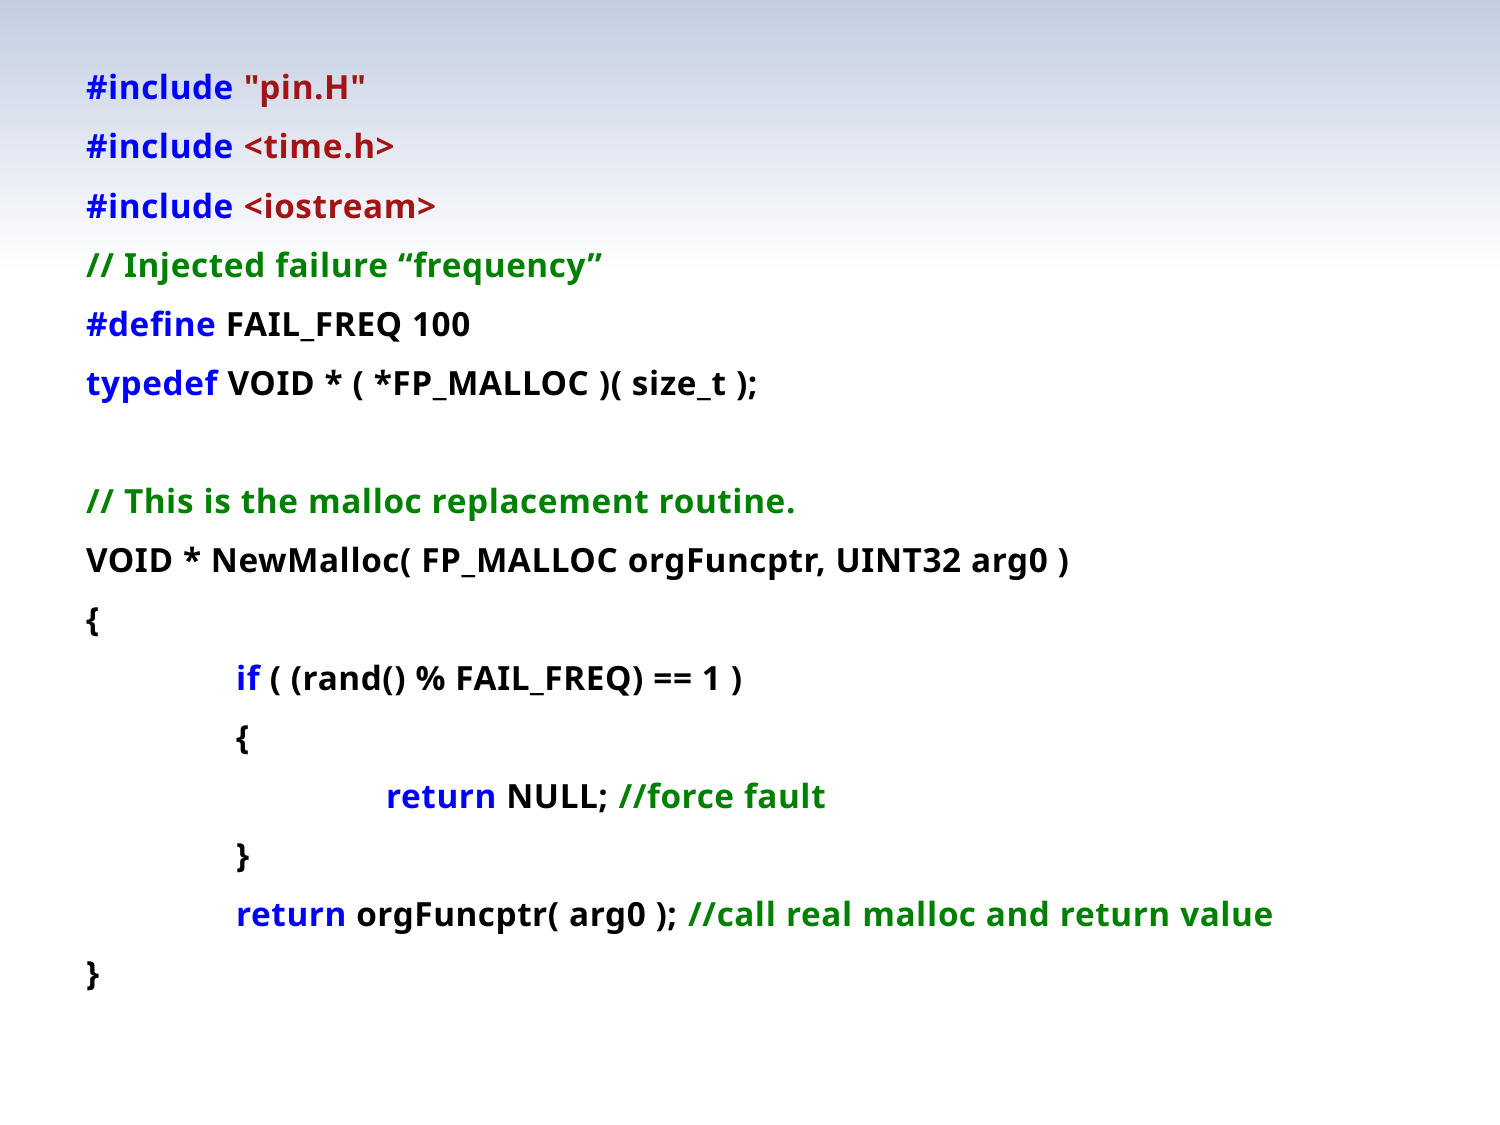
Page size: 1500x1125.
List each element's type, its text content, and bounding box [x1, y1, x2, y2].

list #include "pin.H" #include <time.h> #include <iostream> // Injected failure “frequency” #define FAIL_FREQ 100 typedef VOID * ( *FP_MALLOC )( size_t ); // This is the malloc replacement routine. VOID * NewMalloc( FP_MALLOC orgFuncptr, UINT32 arg0 ) { if ( (rand() % FAIL_FREQ) == 1 ) { return NULL; //force fault } return orgFuncptr( arg0 ); //call real malloc and return value } [71, 59, 1500, 1116]
